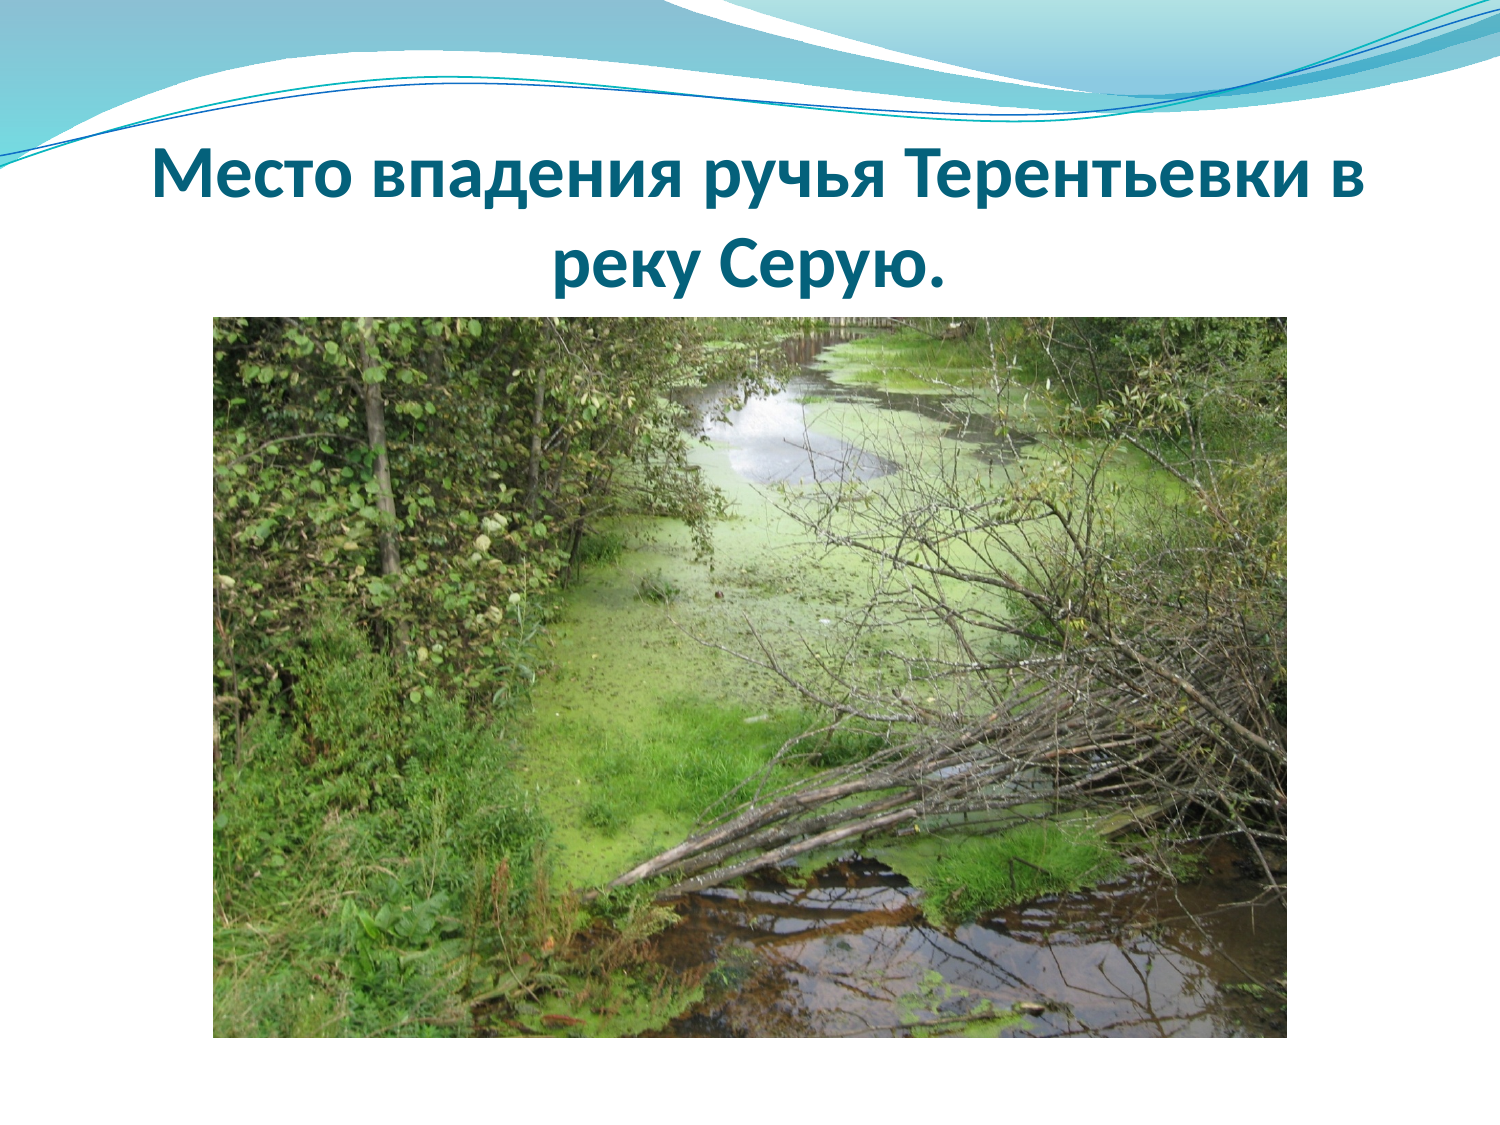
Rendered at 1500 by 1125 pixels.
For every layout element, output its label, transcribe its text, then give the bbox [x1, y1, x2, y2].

title Место впадения ручья Терентьевки в реку Серую. [75, 115, 1425, 303]
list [212, 317, 1288, 1038]
